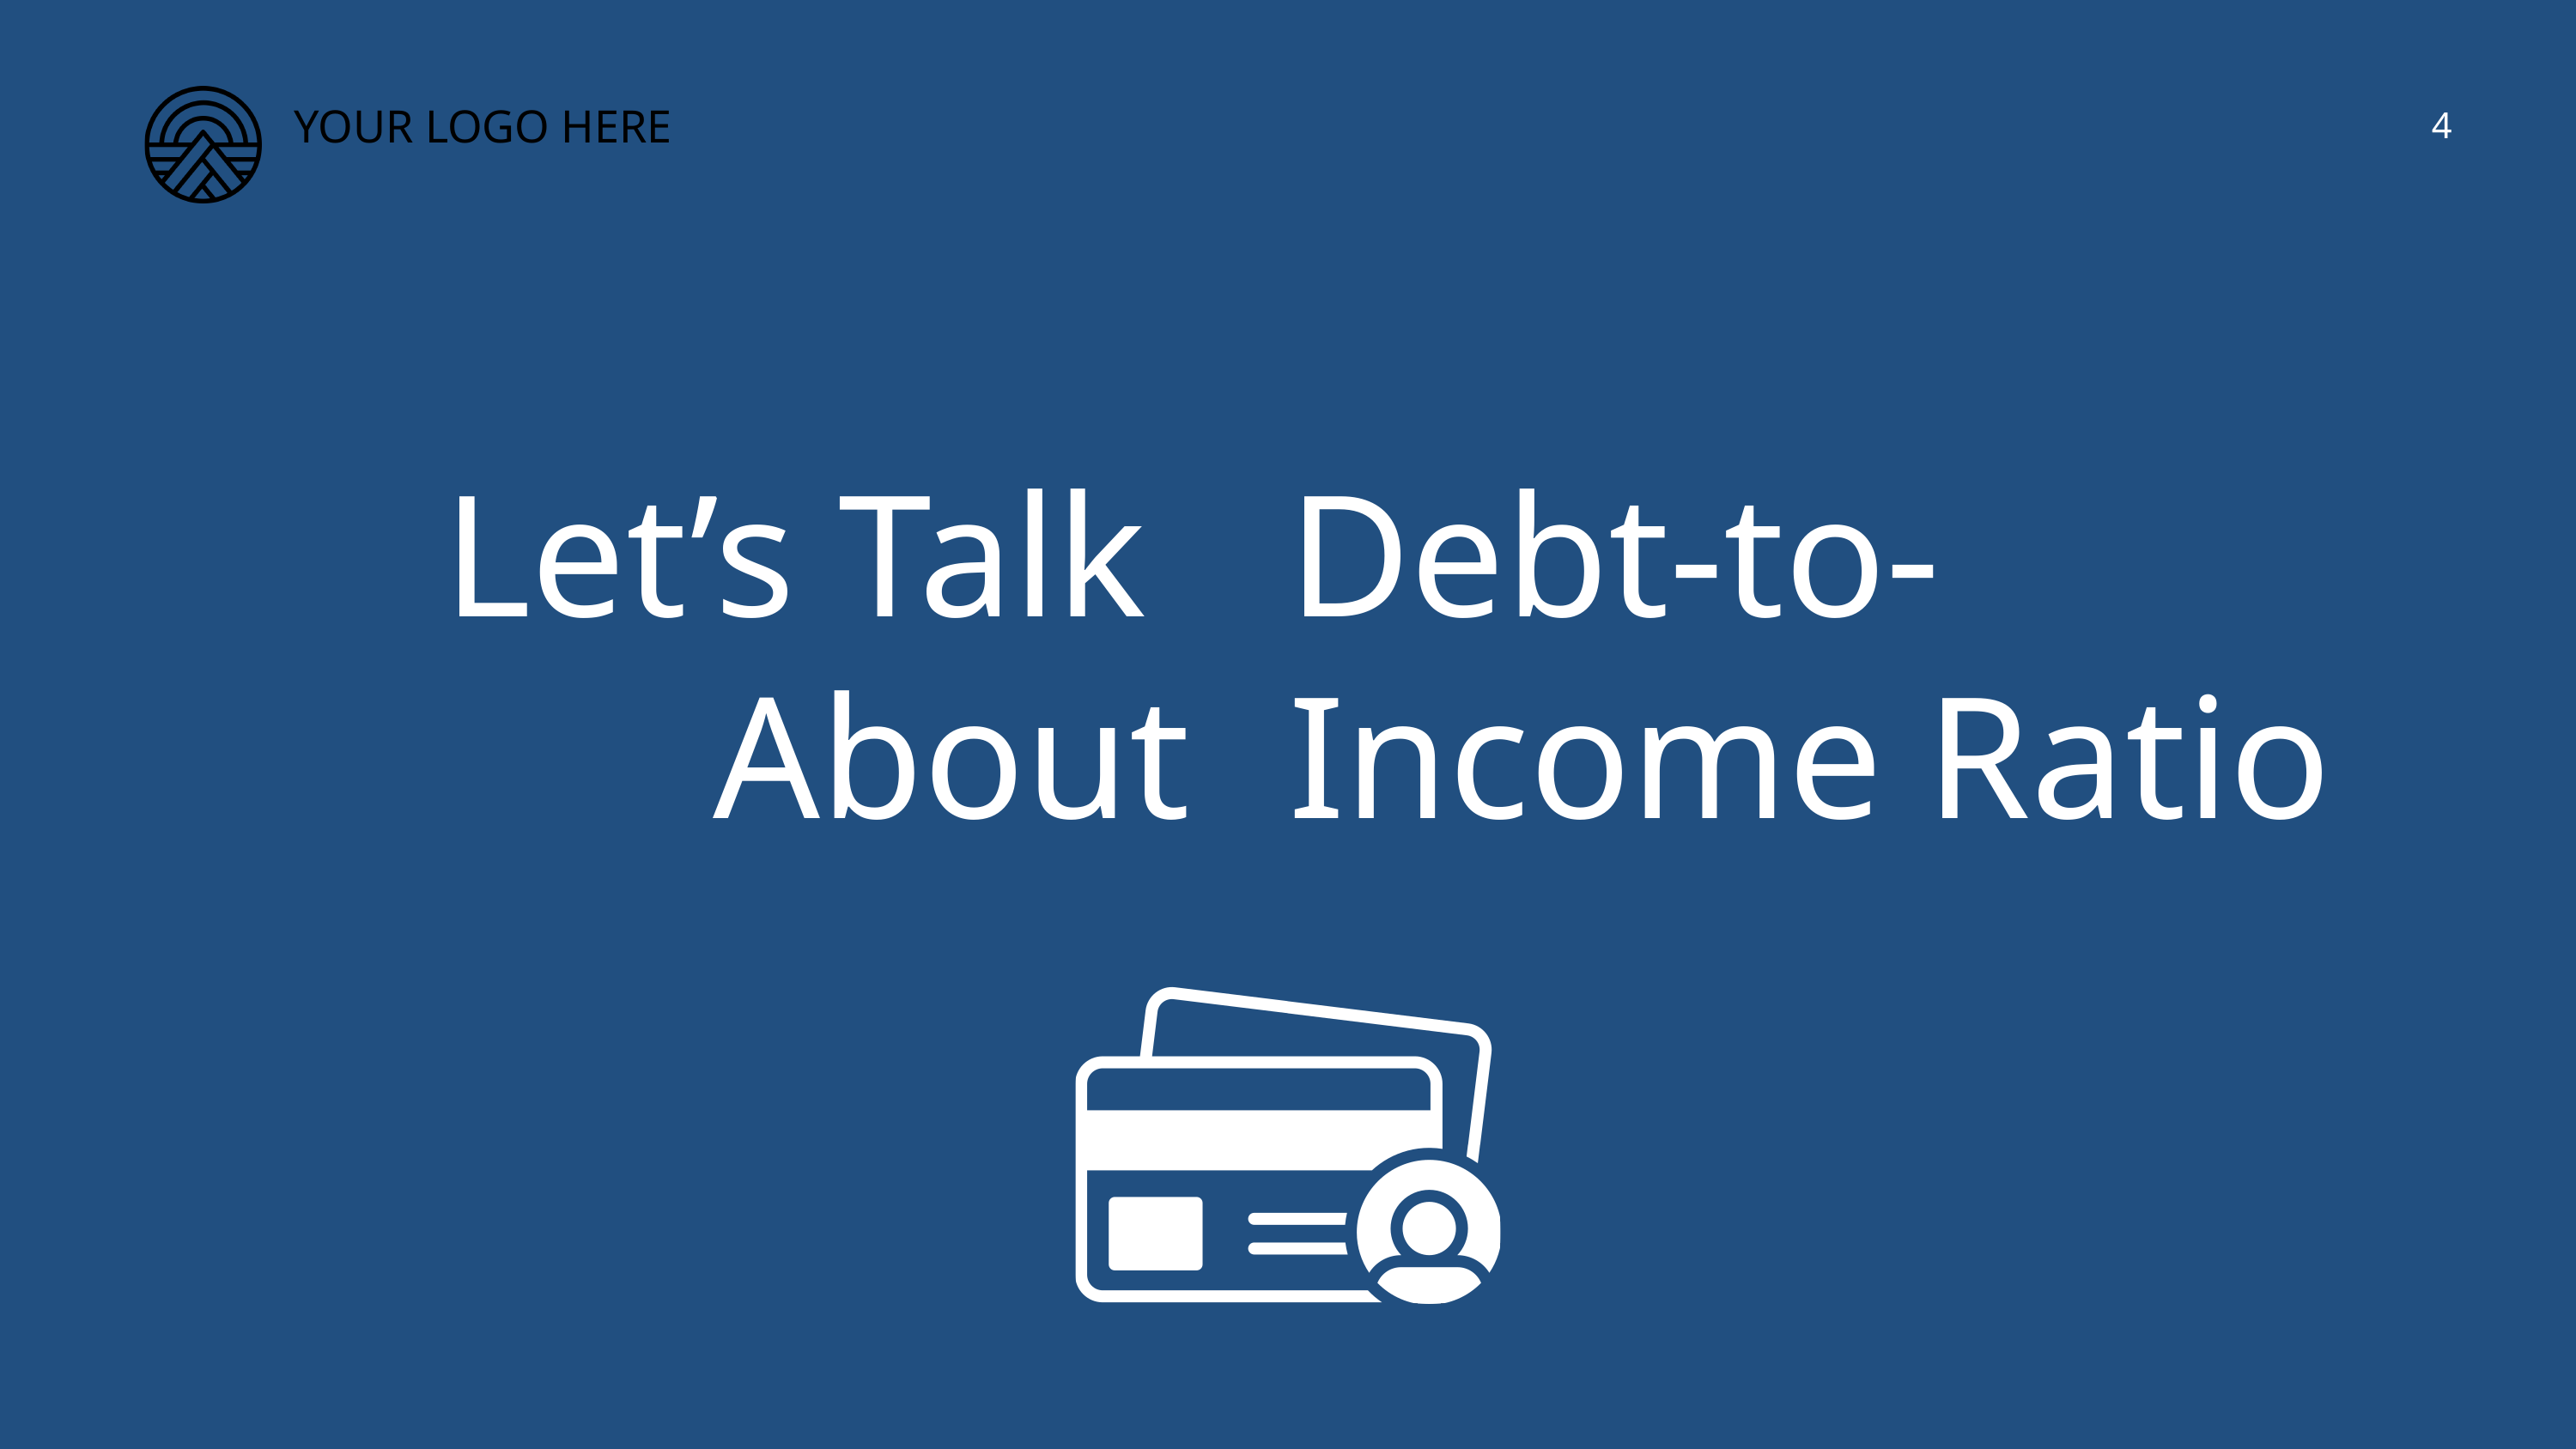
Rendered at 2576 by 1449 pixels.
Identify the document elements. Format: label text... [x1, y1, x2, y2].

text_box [144, 86, 777, 203]
text_box Let’s Talk About [362, 448, 1191, 852]
text_box [1075, 985, 1501, 1304]
text_box Debt-to-Income Ratio [1287, 448, 2383, 852]
text_box 4 [2431, 95, 2452, 146]
